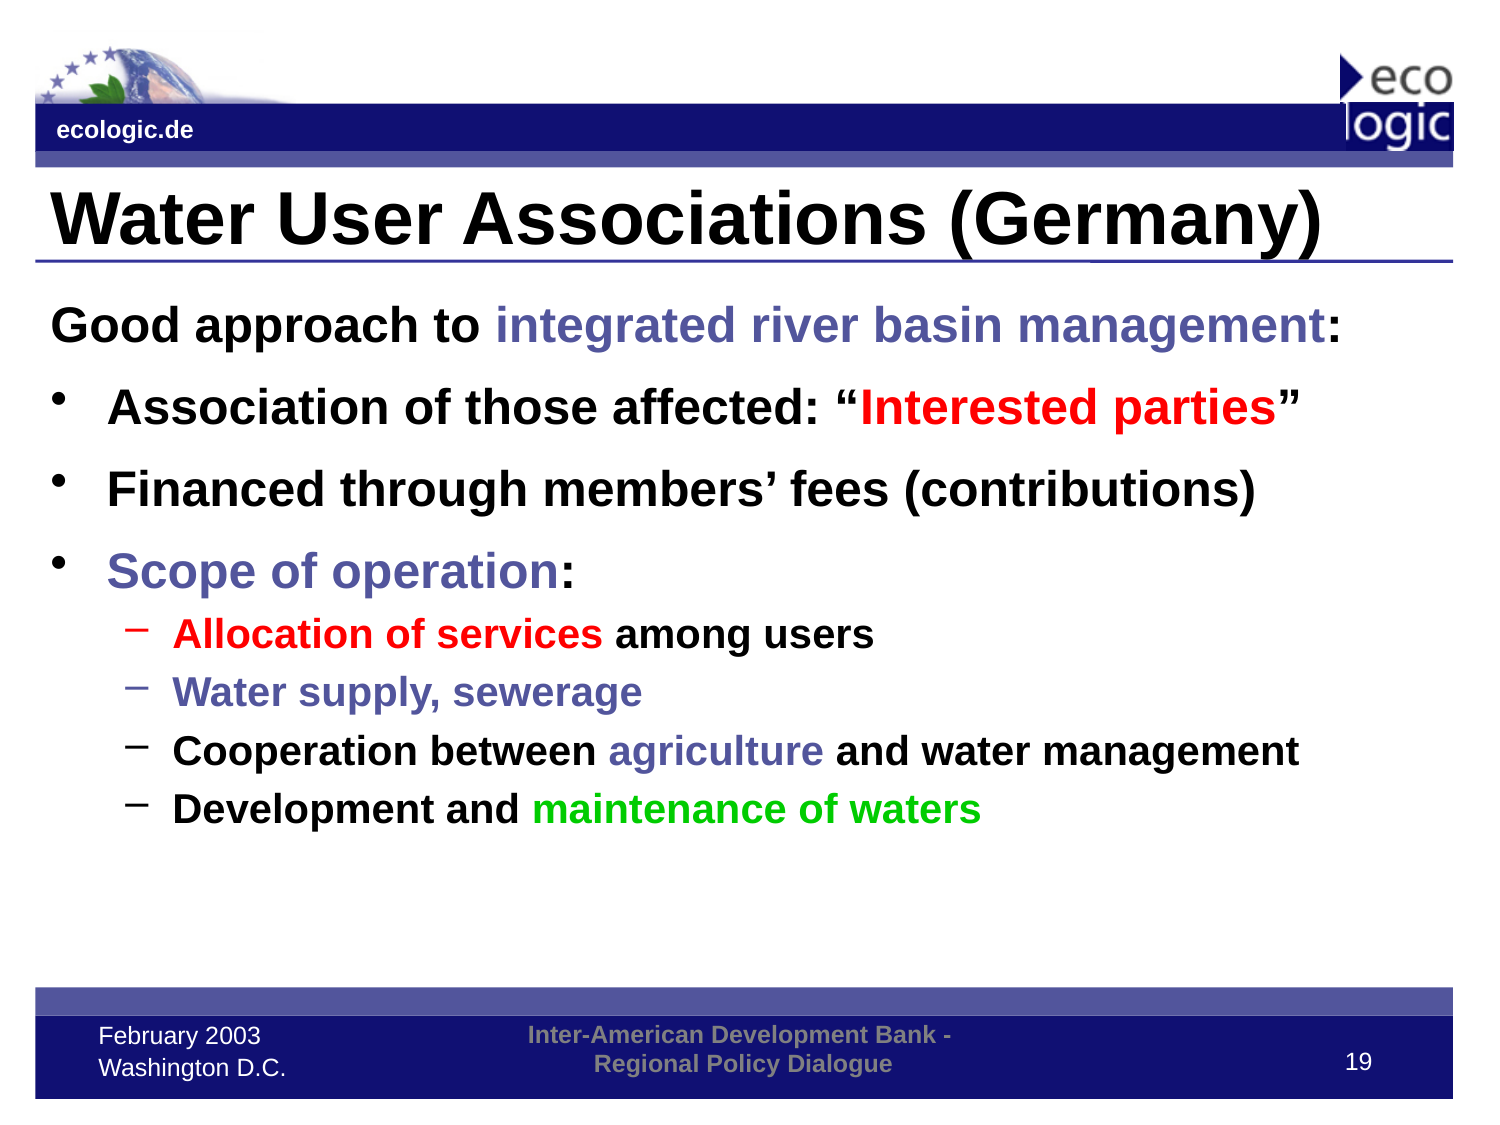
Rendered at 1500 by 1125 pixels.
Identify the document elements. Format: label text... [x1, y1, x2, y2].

list Good approach to integrated river basin management: Association of those affected: “Interested parties” Financed through members’ fees (contributions) Scope of operation: Allocation of services among users Water supply, sewerage Cooperation between agriculture and water management Development and maintenance of waters [35, 284, 1454, 951]
slide_number 19 [1208, 1037, 1388, 1087]
title Water User Associations (Germany) [34, 173, 1454, 256]
picture [35, 30, 296, 103]
picture [1340, 52, 1454, 151]
